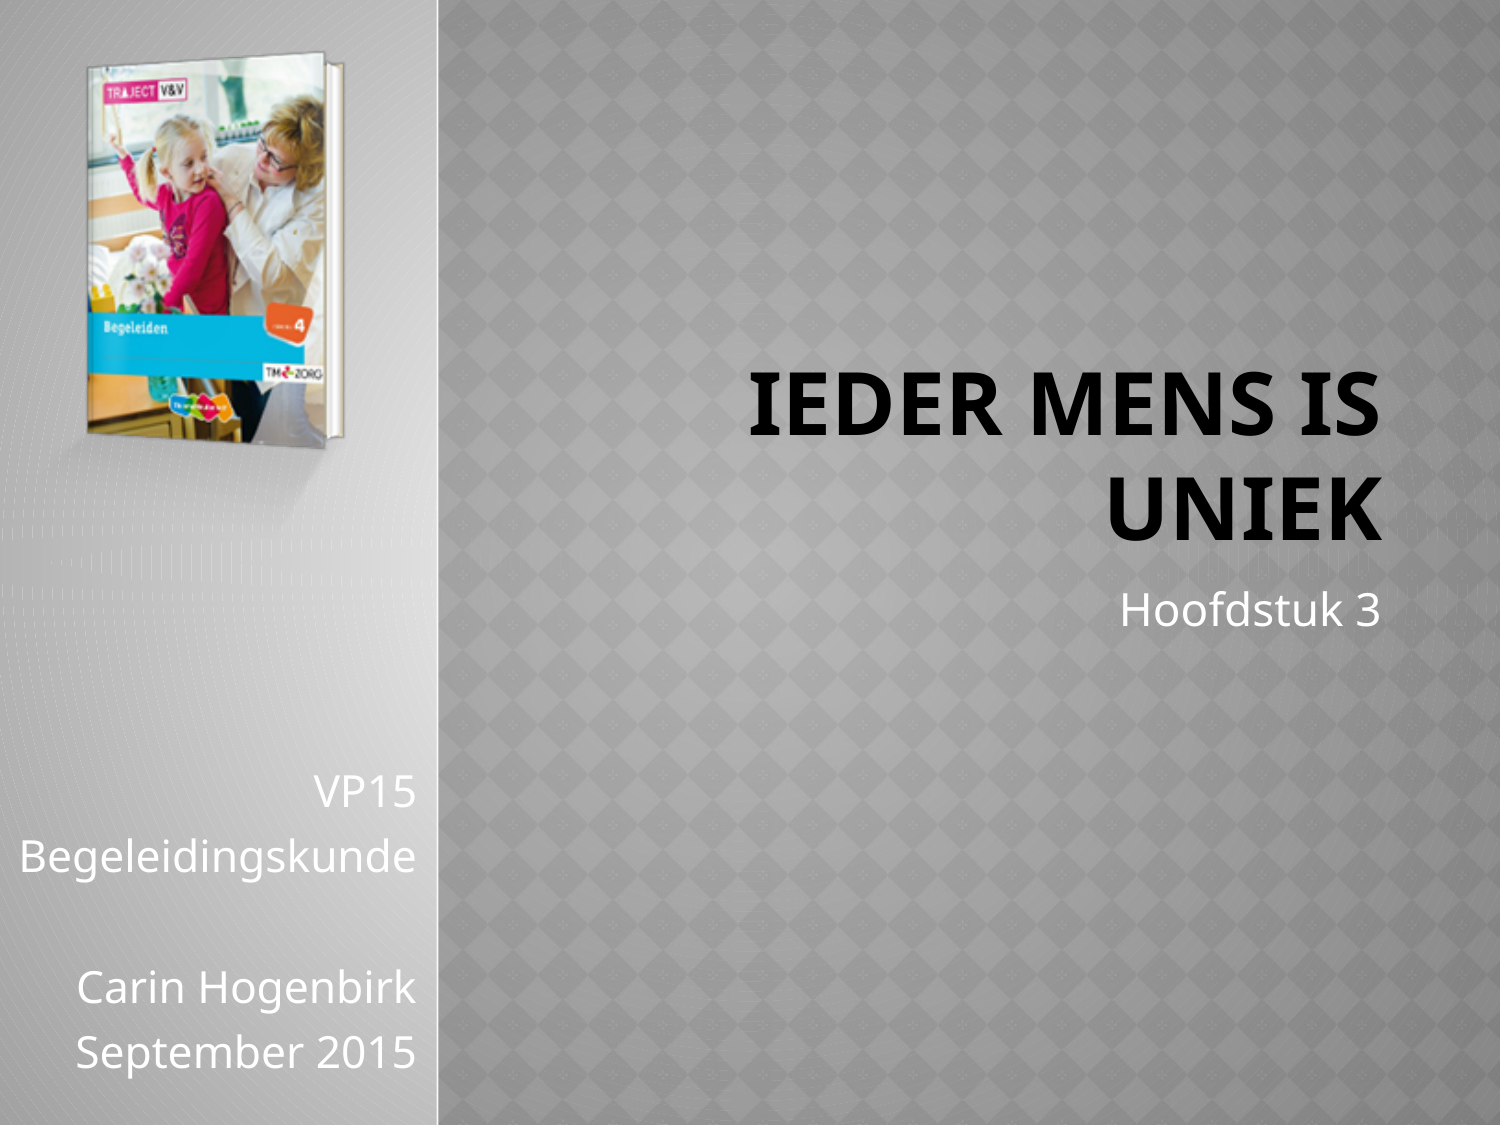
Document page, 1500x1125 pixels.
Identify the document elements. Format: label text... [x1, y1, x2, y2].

subtitle Hoofdstuk 3 [550, 580, 1390, 762]
title Ieder mens is uniek [466, 87, 1390, 558]
text_box VP15 Begeleidingskunde Carin Hogenbirk September 2015 [5, 763, 425, 1125]
picture [0, 0, 444, 552]
